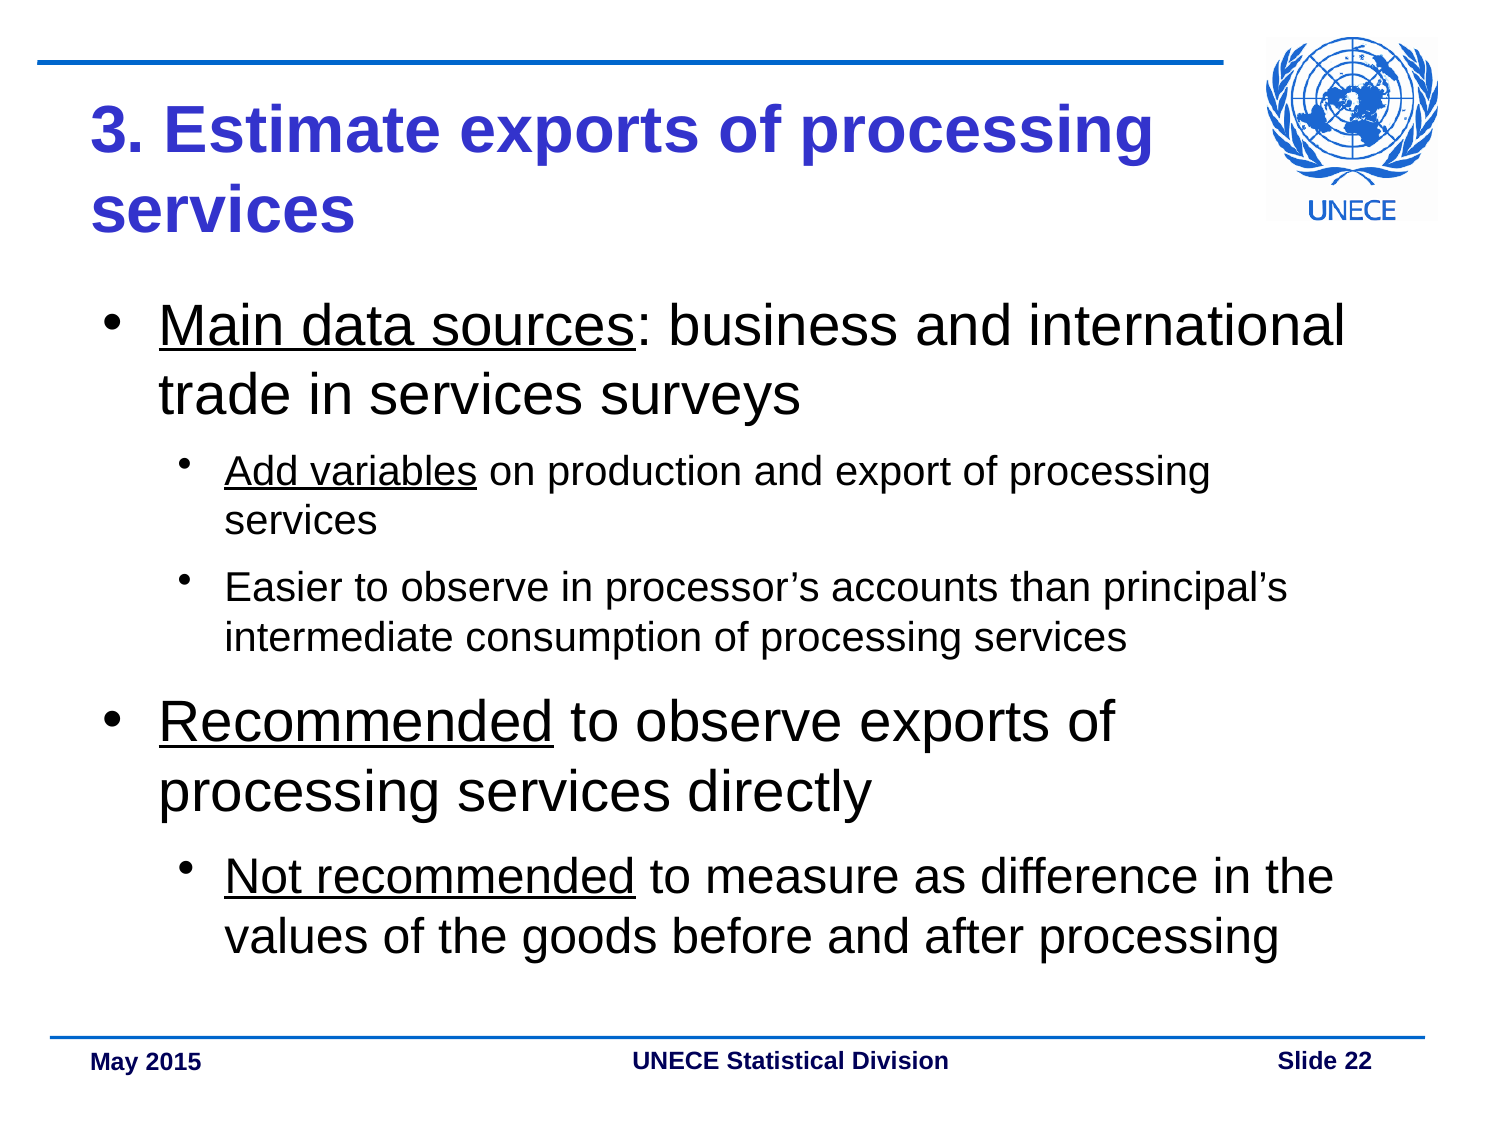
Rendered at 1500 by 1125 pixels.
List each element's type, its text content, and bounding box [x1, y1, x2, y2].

title 3. Estimate exports of processing services [75, 87, 1238, 244]
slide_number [74, 1037, 388, 1113]
picture [1266, 37, 1438, 221]
list Main data sources: business and international trade in services surveys Add variables on production and export of processing services Easier to observe in processor’s accounts than principal’s intermediate consumption of processing services Recommended to observe exports of processing services directly Not recommended to measure as difference in the values of the goods before and after processing [87, 279, 1388, 1012]
